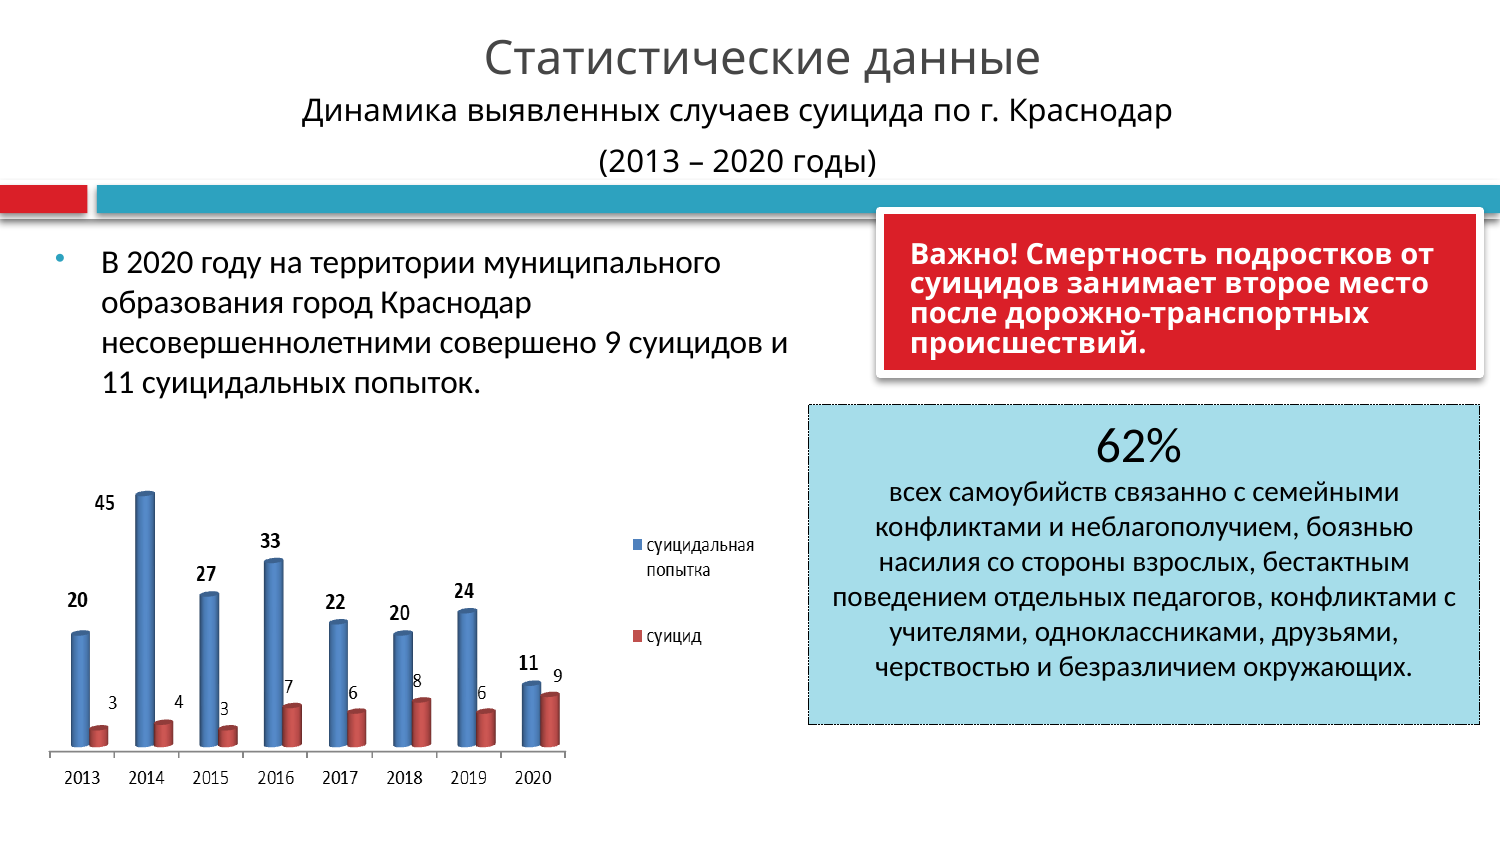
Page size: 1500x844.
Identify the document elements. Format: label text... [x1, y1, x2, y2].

picture [17, 433, 774, 801]
list В 2020 году на территории муниципального образования город Краснодар несовершеннолетними совершено 9 суицидов и 11 суицидальных попыток. [41, 233, 809, 785]
title Статистические данные [99, 19, 1425, 92]
text_box Важно! Смертность подростков от суицидов занимает второе место после дорожно-транспортных происшествий. [876, 207, 1484, 378]
text_box 62% всех самоубийств связанно с семейными конфликтами и неблагополучием, боязнью насилия со стороны взрослых, бестактным поведением отдельных педагогов, конфликтами с учителями, одноклассниками, друзьями, черствостью и безразличием окружающих. [808, 404, 1480, 725]
text_box Динамика выявленных случаев суицида по г. Краснодар (2013 – 2020 годы) [88, 82, 1388, 232]
